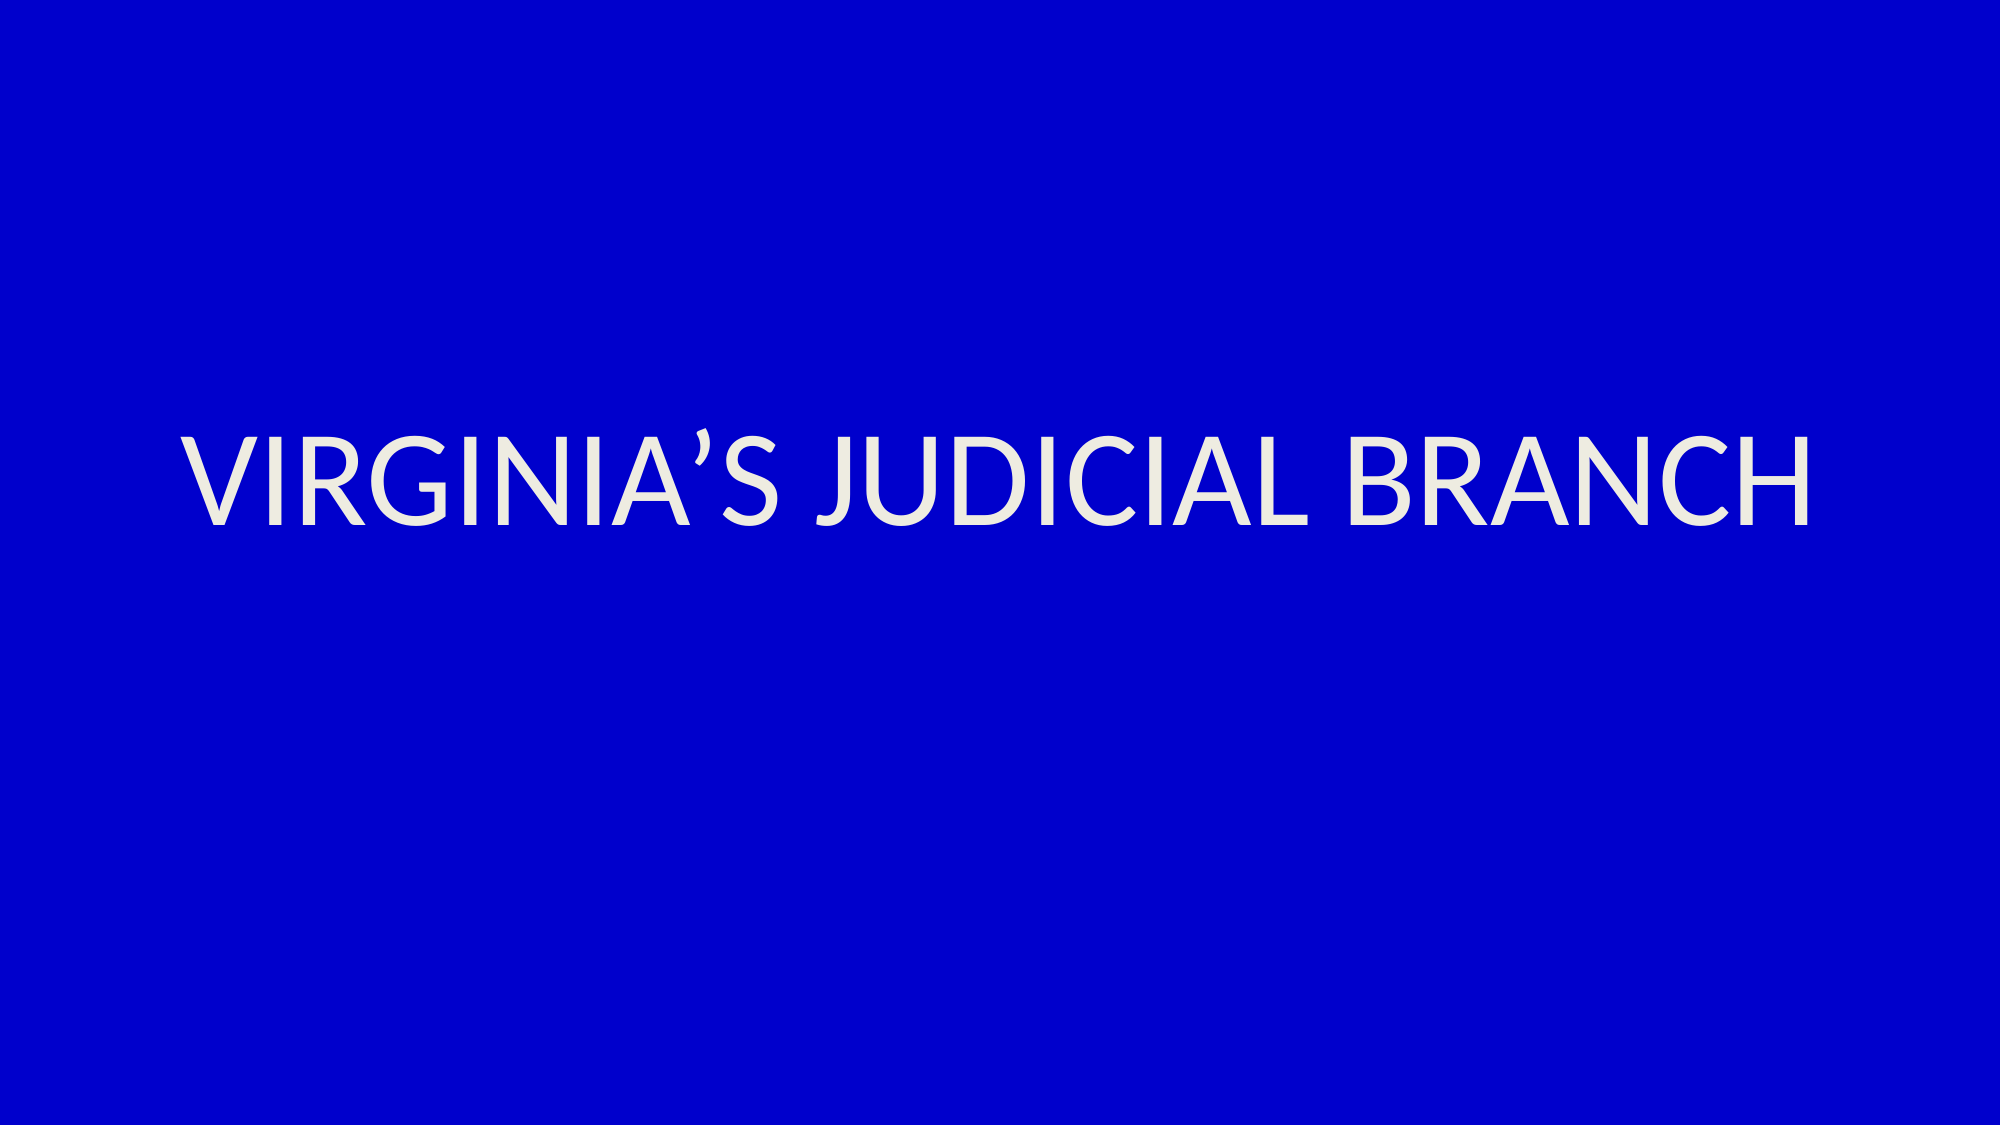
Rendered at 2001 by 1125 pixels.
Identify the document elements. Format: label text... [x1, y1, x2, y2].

title VIRGINIA’S JUDICIAL BRANCH [150, 349, 1850, 591]
